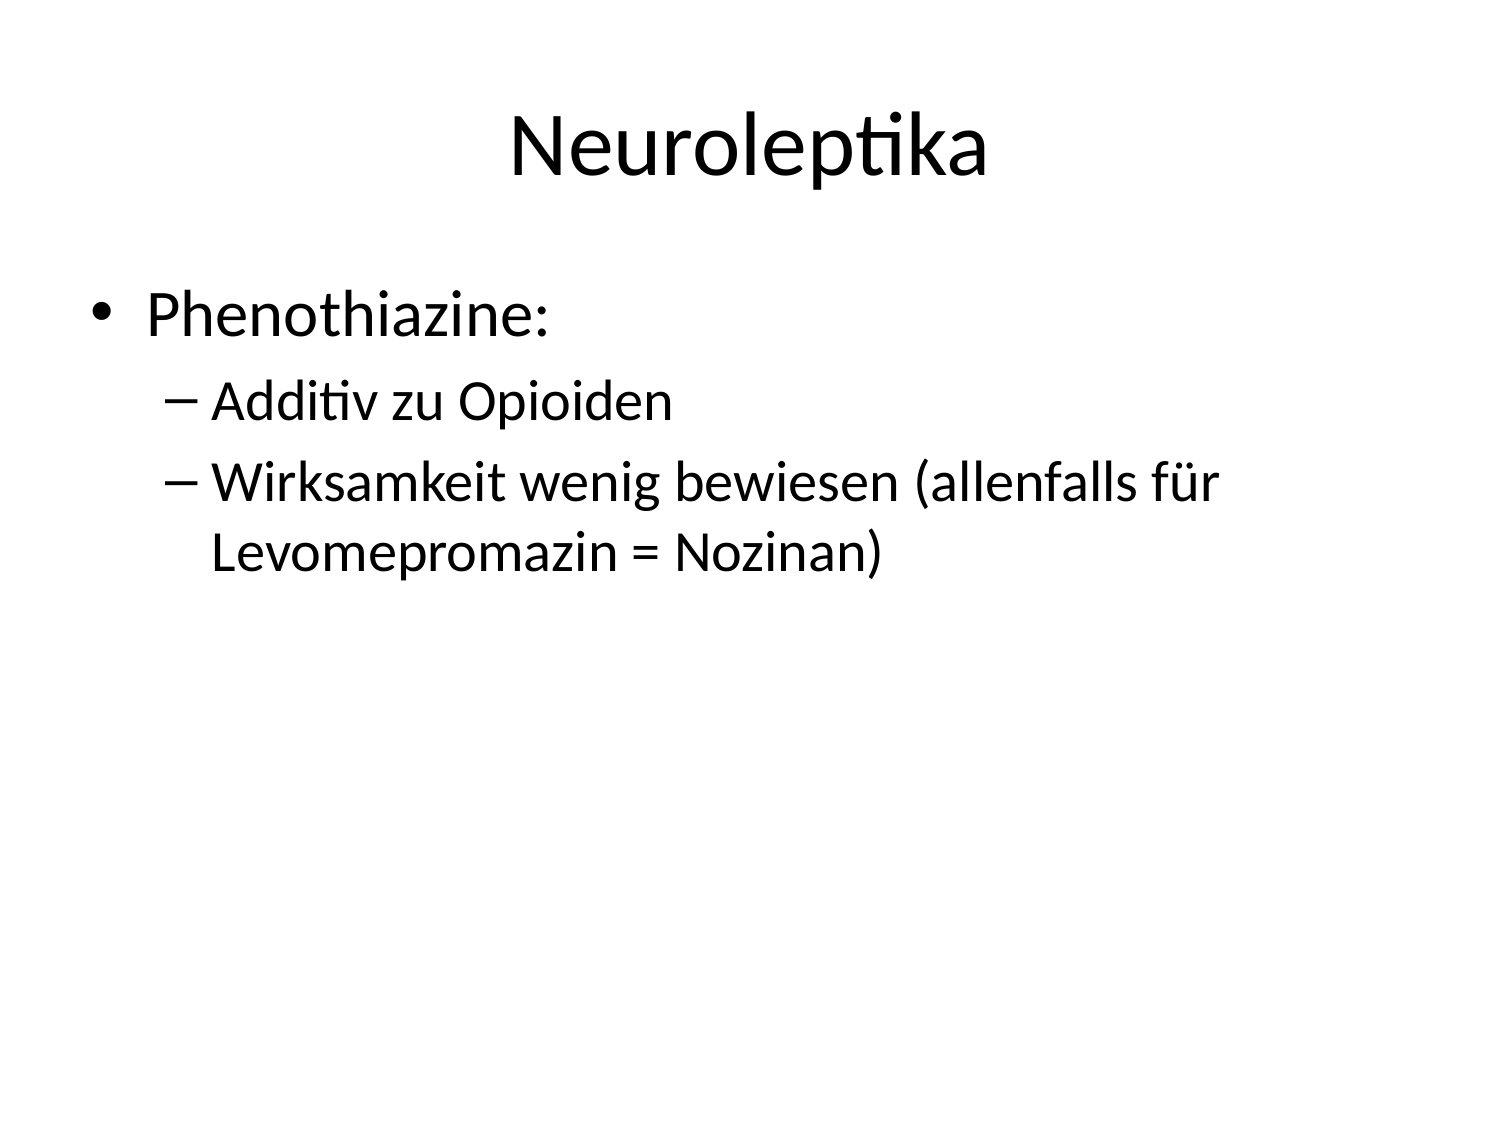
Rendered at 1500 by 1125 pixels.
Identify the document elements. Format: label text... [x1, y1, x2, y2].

title Neuroleptika [75, 45, 1425, 233]
list Phenothiazine: Additiv zu Opioiden Wirksamkeit wenig bewiesen (allenfalls für Levomepromazin = Nozinan) [75, 262, 1425, 1005]
